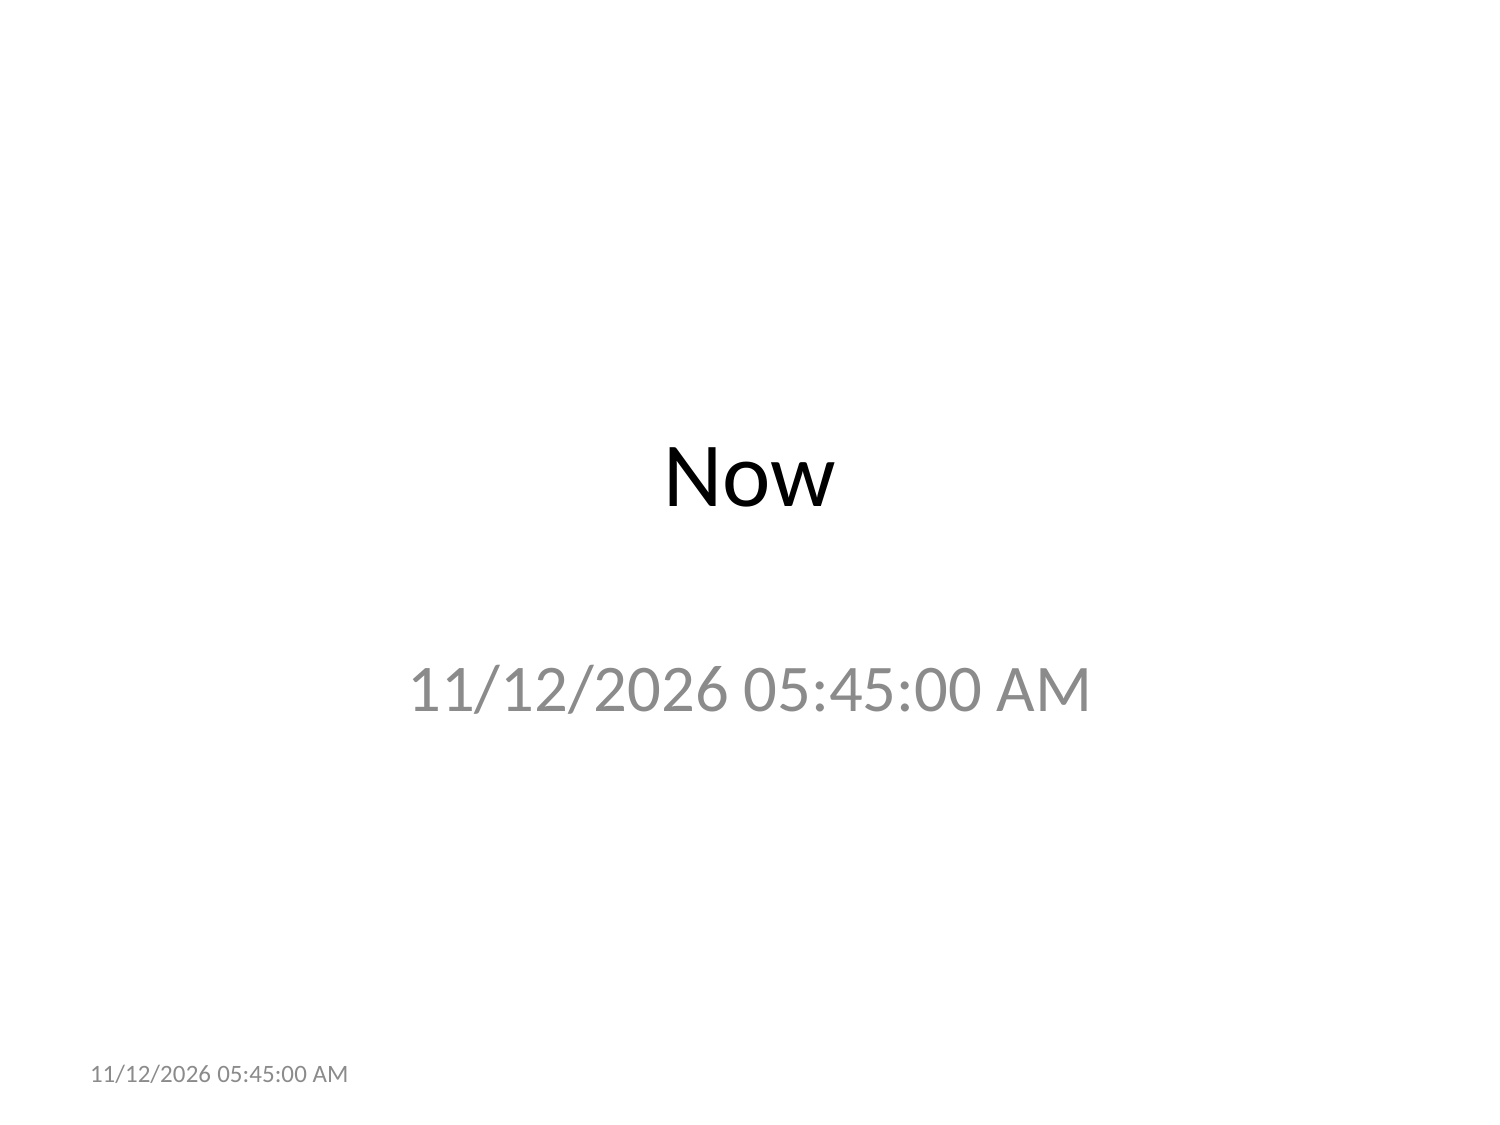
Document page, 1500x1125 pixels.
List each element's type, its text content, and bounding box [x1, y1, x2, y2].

subtitle 2011-12-19 10:20:04 AM [225, 637, 1275, 925]
title Now [112, 349, 1388, 591]
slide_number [75, 1042, 425, 1103]
